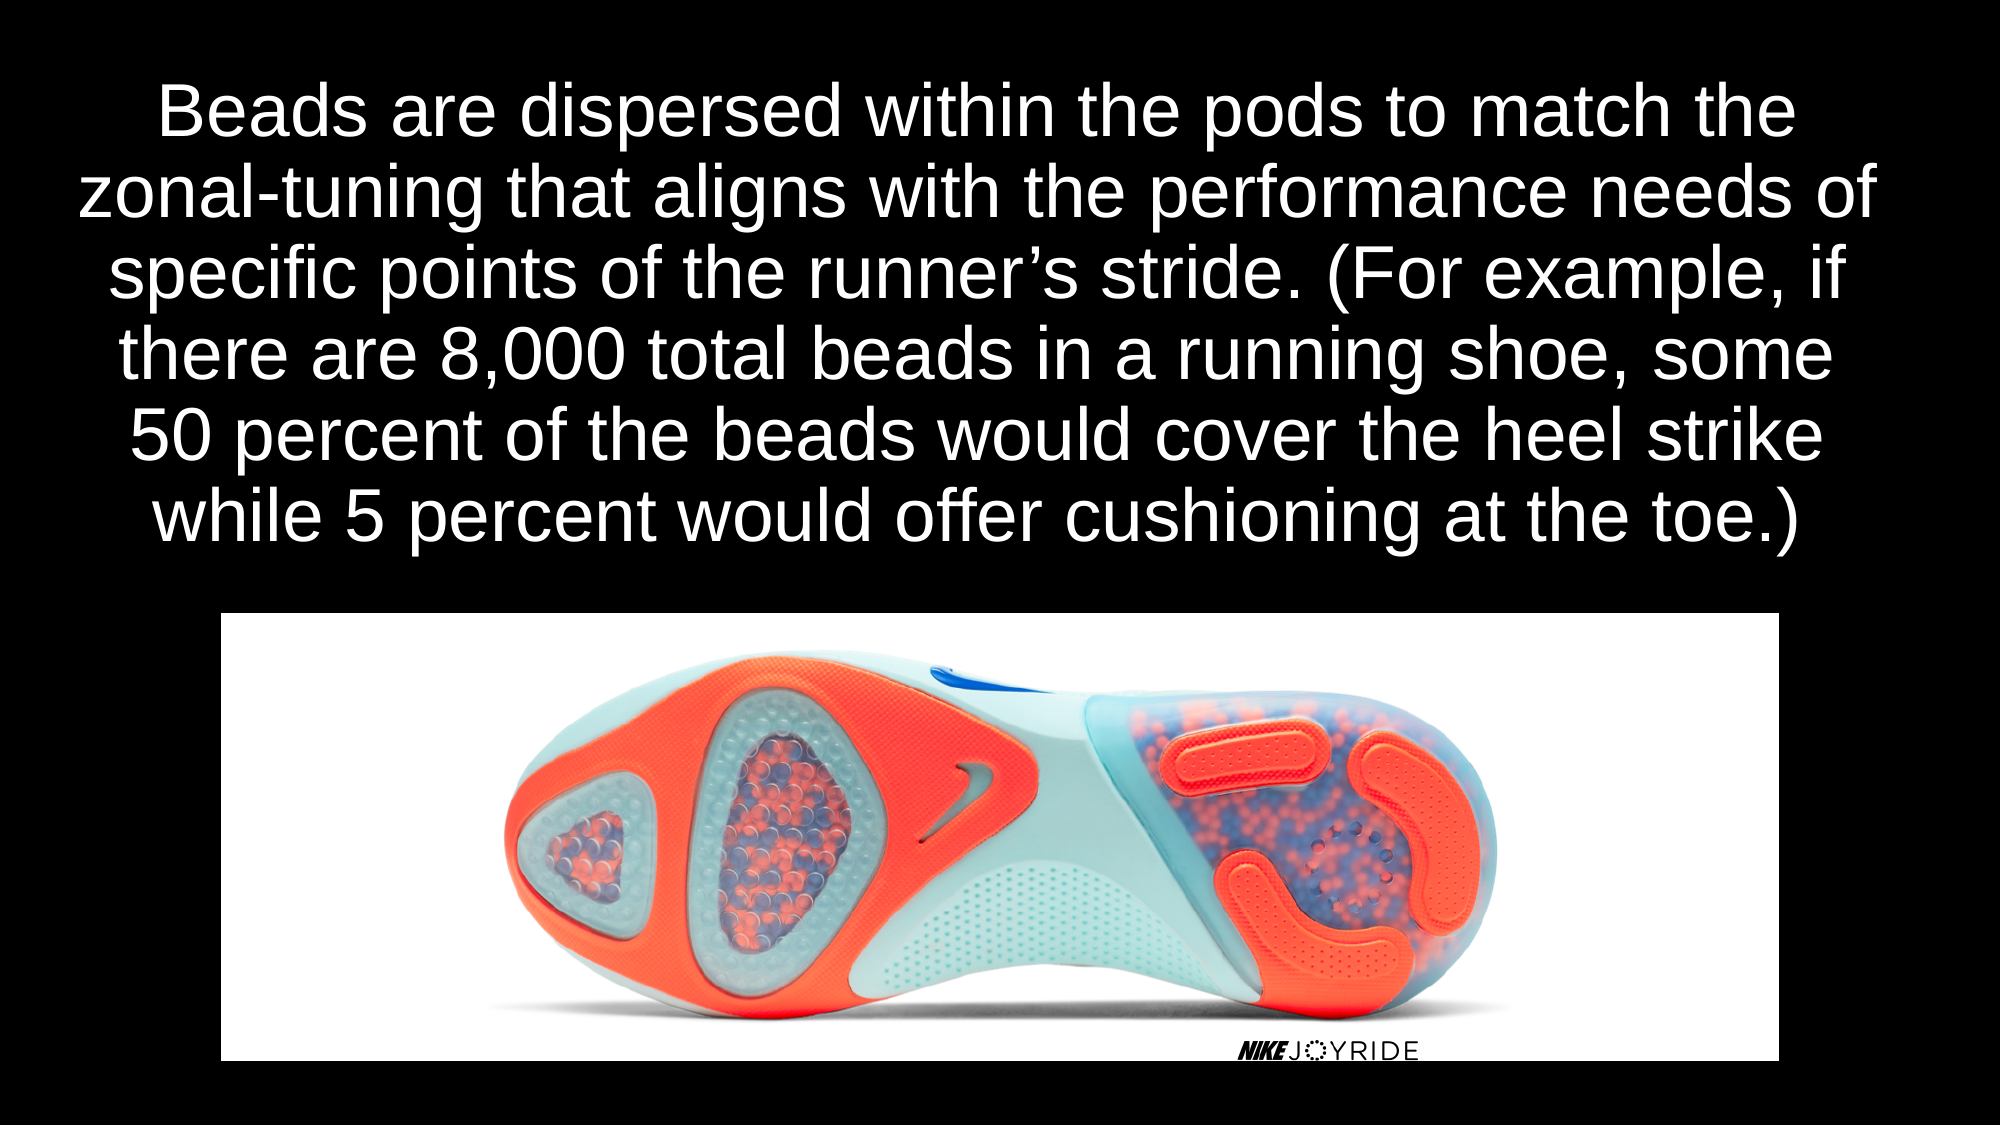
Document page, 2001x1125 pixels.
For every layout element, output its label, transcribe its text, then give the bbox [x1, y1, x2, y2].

picture [221, 613, 1779, 1061]
subtitle Beads are dispersed within the pods to match the zonal-tuning that aligns with the performance needs of specific points of the runner’s stride. (For example, if there are 8,000 total beads in a running shoe, some 50 percent of the beads would cover the heel strike while 5 percent would offer cushioning at the toe.) [55, 64, 1900, 336]
